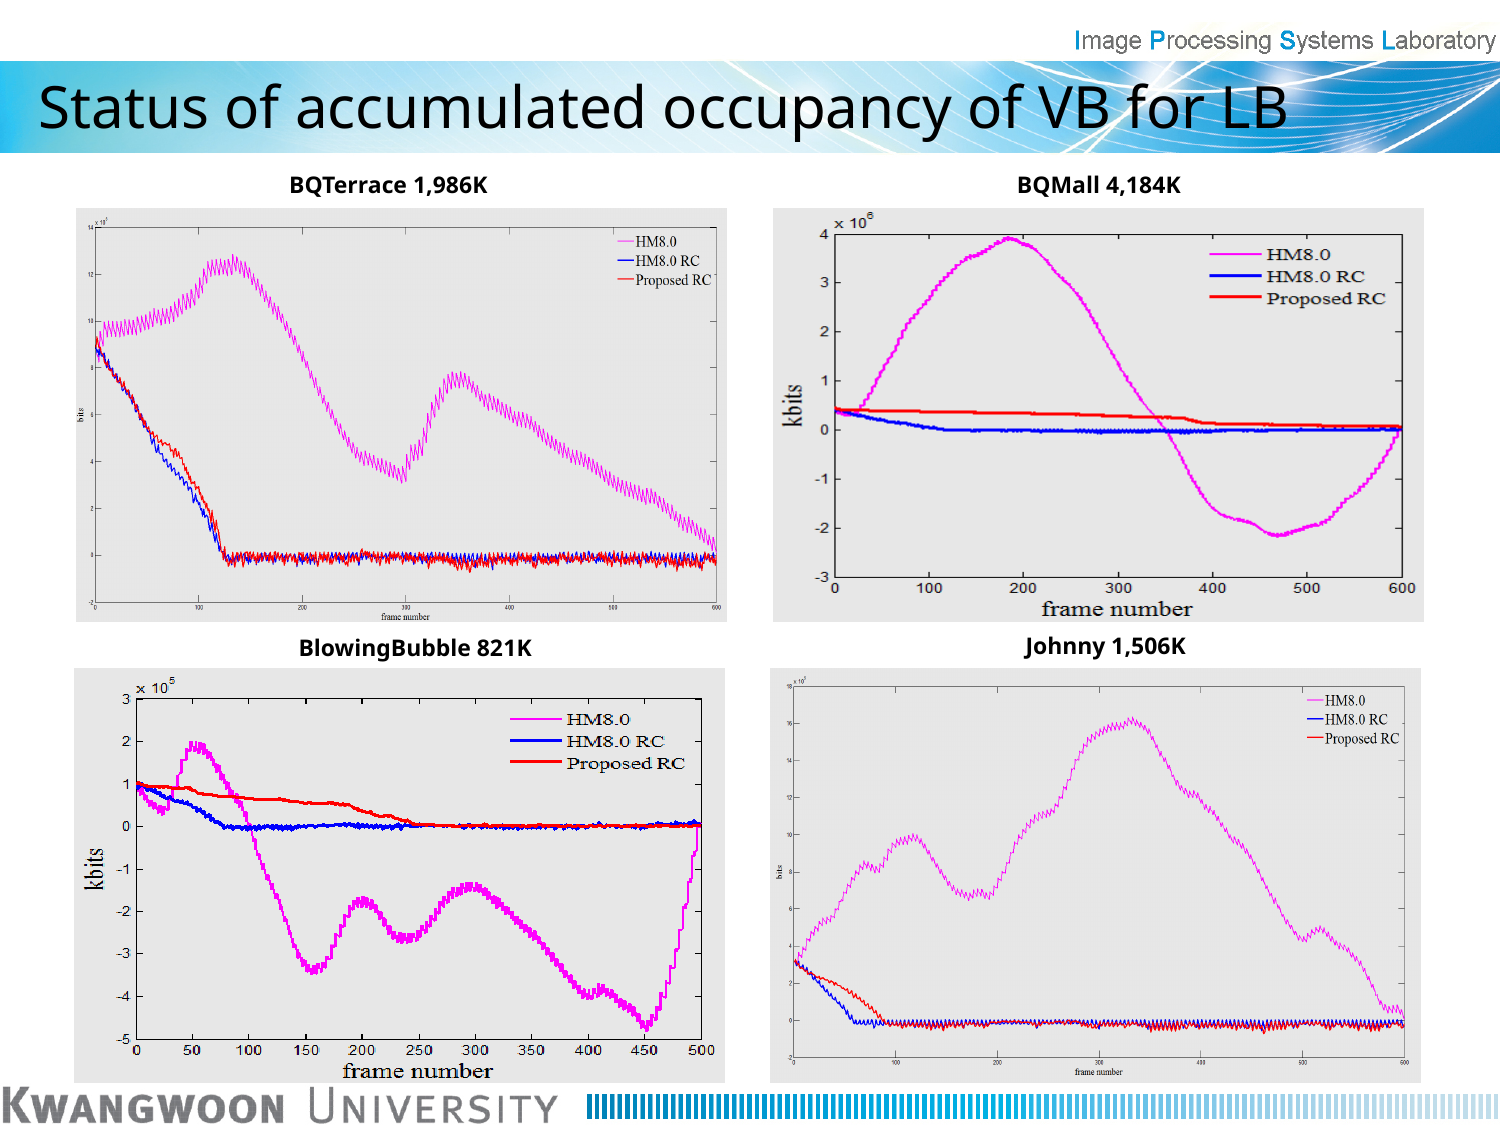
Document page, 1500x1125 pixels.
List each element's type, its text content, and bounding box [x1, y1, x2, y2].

text_box BlowingBubble 821K [283, 630, 547, 667]
picture [0, 0, 1500, 1125]
title Status of accumulated occupancy of VB for LB [23, 58, 1337, 153]
text_box BQTerrace 1,986K [274, 163, 503, 206]
text_box Johnny 1,506K [1010, 630, 1202, 667]
text_box BQMall 4,184K [1002, 163, 1196, 206]
